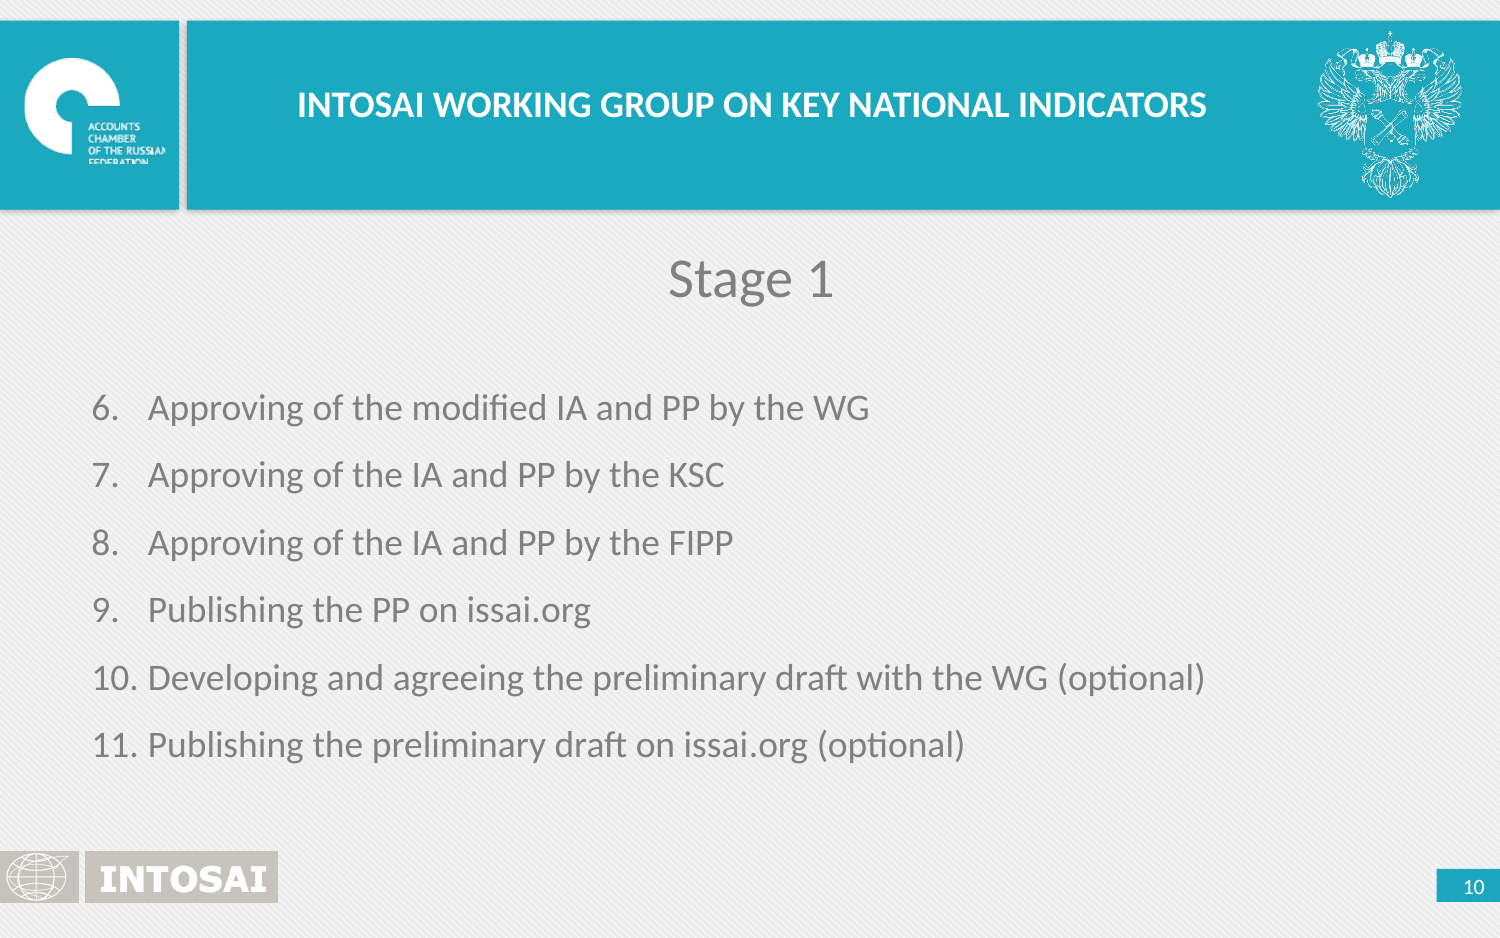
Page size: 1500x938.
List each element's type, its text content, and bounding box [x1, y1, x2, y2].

picture [0, 0, 1500, 938]
text_box Approving of the modified IA and PP by the WG Approving of the IA and PP by the KSC Approving of the IA and PP by the FIPP Publishing the PP on issai.org Developing and agreeing the preliminary draft with the WG (optional) Publishing the preliminary draft on issai.org (optional) [76, 353, 1471, 773]
text_box Stage 1 [61, 234, 1455, 317]
text_box INTOSAI WORKING GROUP ON KEY NATIONAL INDICATORS [282, 72, 1265, 133]
